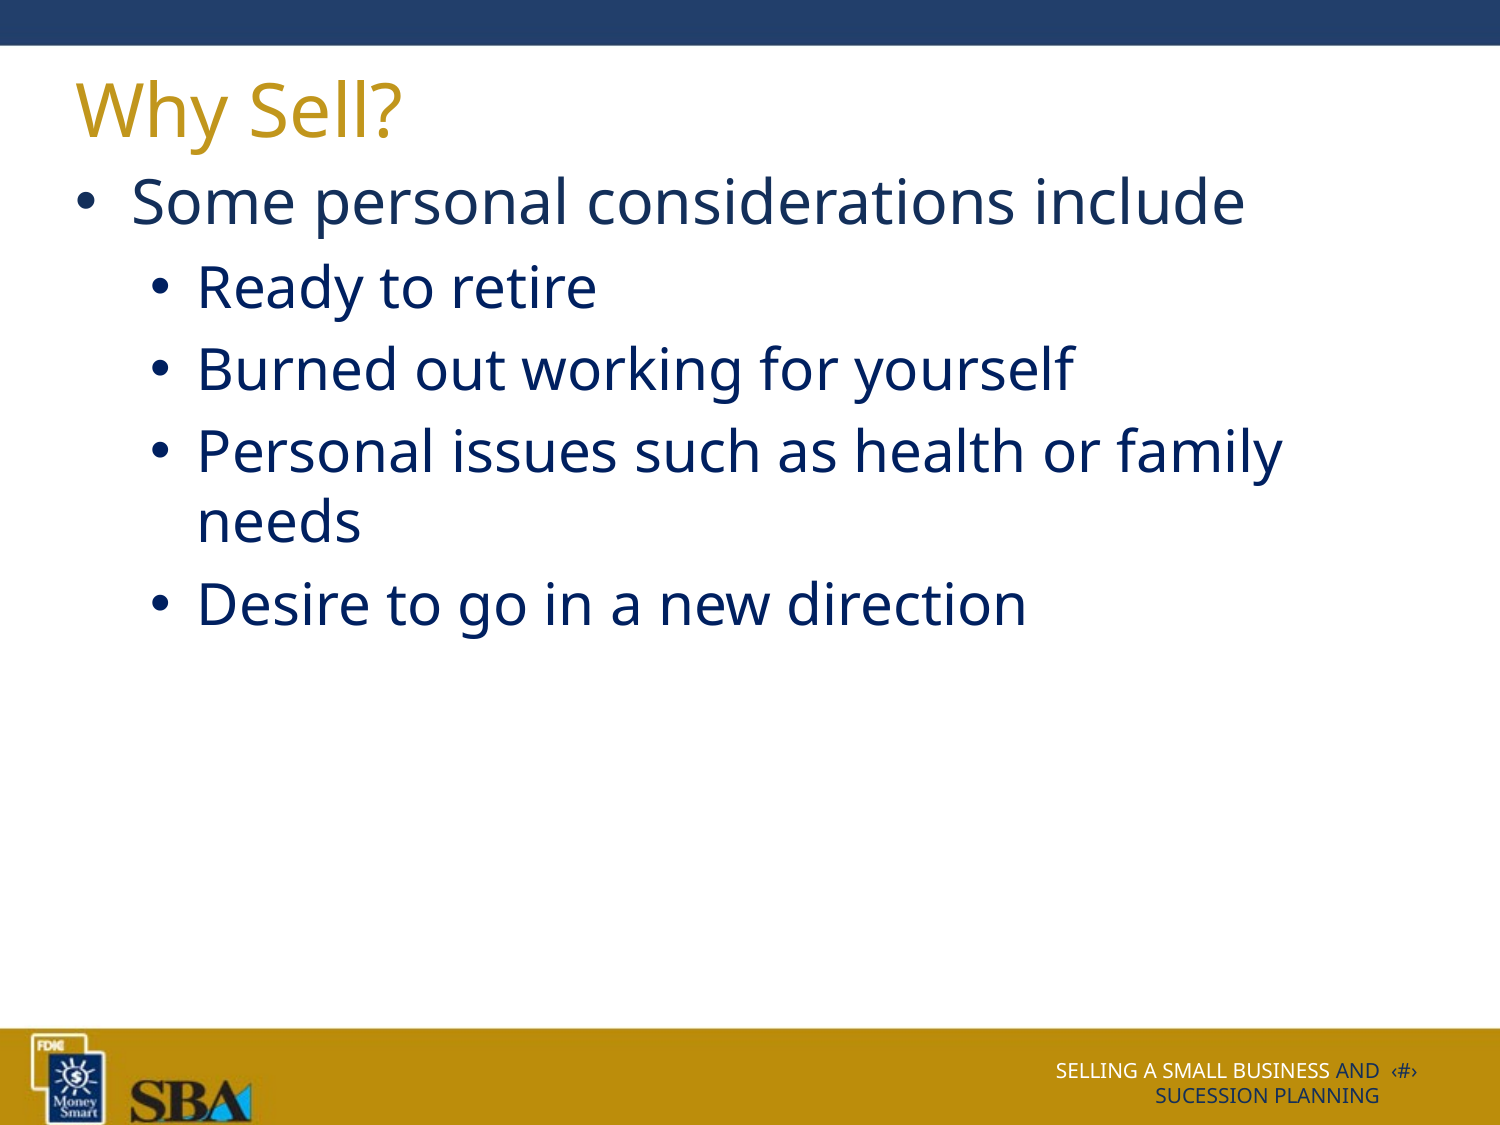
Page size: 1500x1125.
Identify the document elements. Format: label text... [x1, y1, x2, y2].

list Some personal considerations include Ready to retire Burned out working for yourself Personal issues such as health or family needs Desire to go in a new direction [74, 161, 1426, 863]
picture [0, 0, 1500, 1125]
title Why Sell? [74, 61, 1426, 161]
